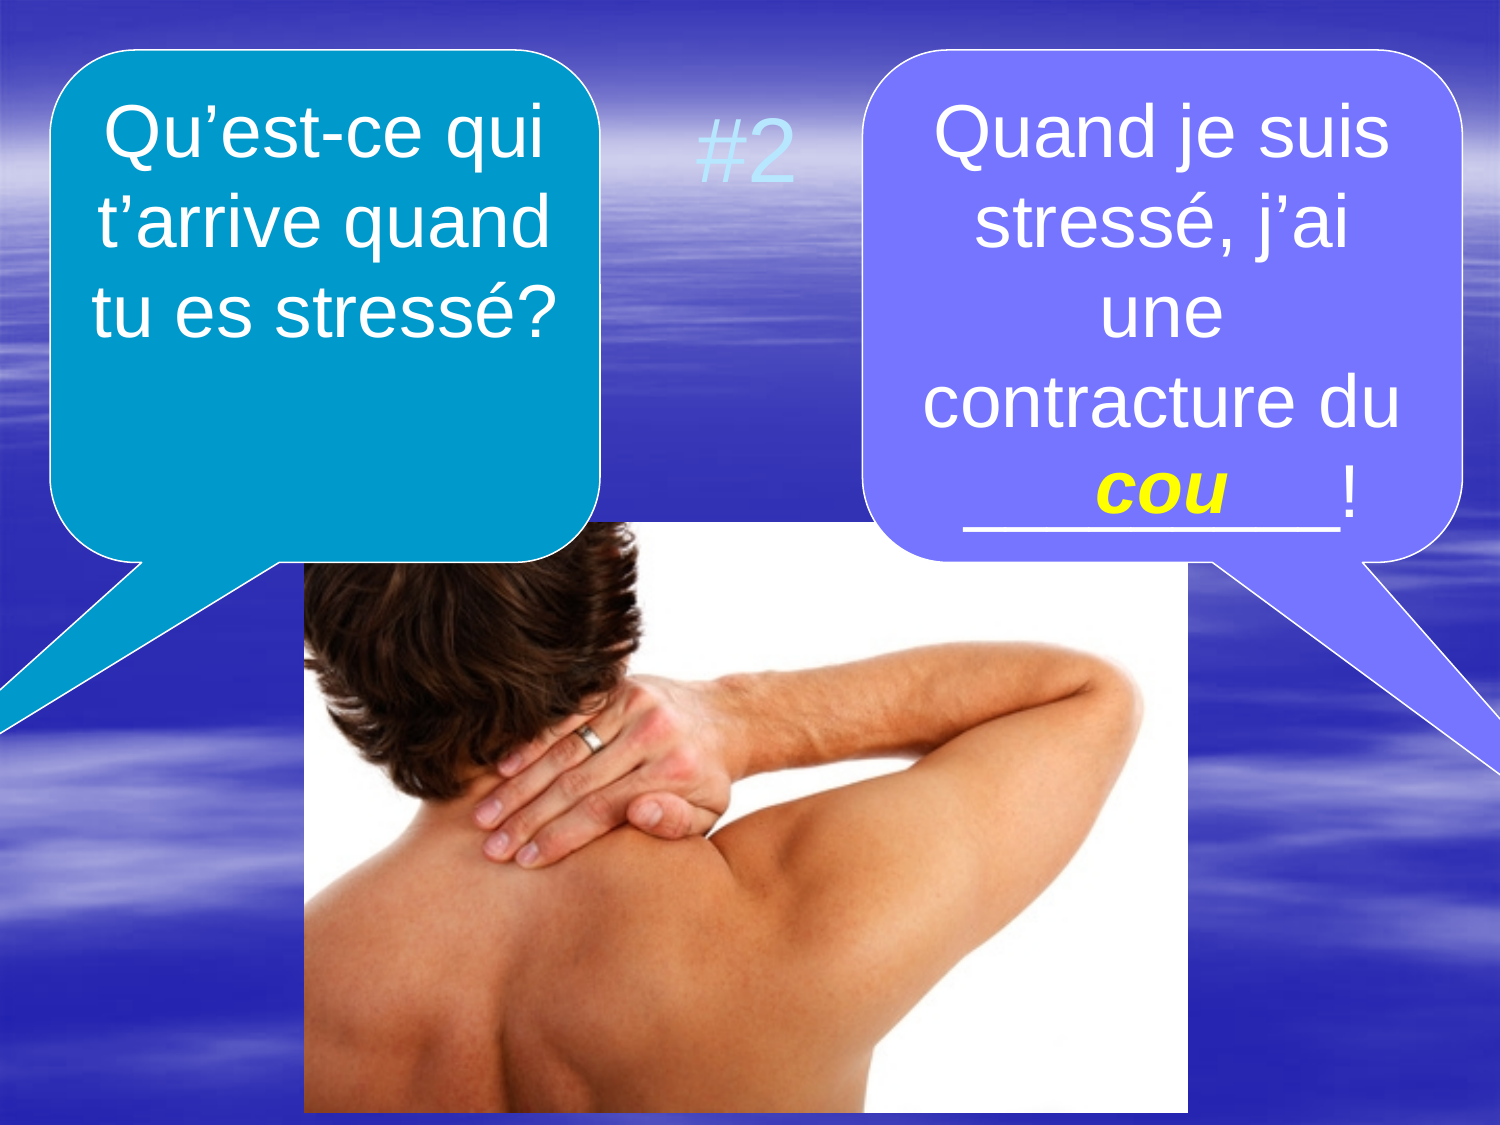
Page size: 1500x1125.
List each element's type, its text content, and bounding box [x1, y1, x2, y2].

text_box cou [999, 431, 1325, 537]
text_box Qu’est-ce qui t’arrive quand tu es stressé? [0, 255, 601, 734]
picture [303, 522, 1188, 1113]
title #2 [49, 37, 1446, 255]
text_box Quand je suis stressé, j’ai une contracture du _________! [862, 85, 1500, 775]
